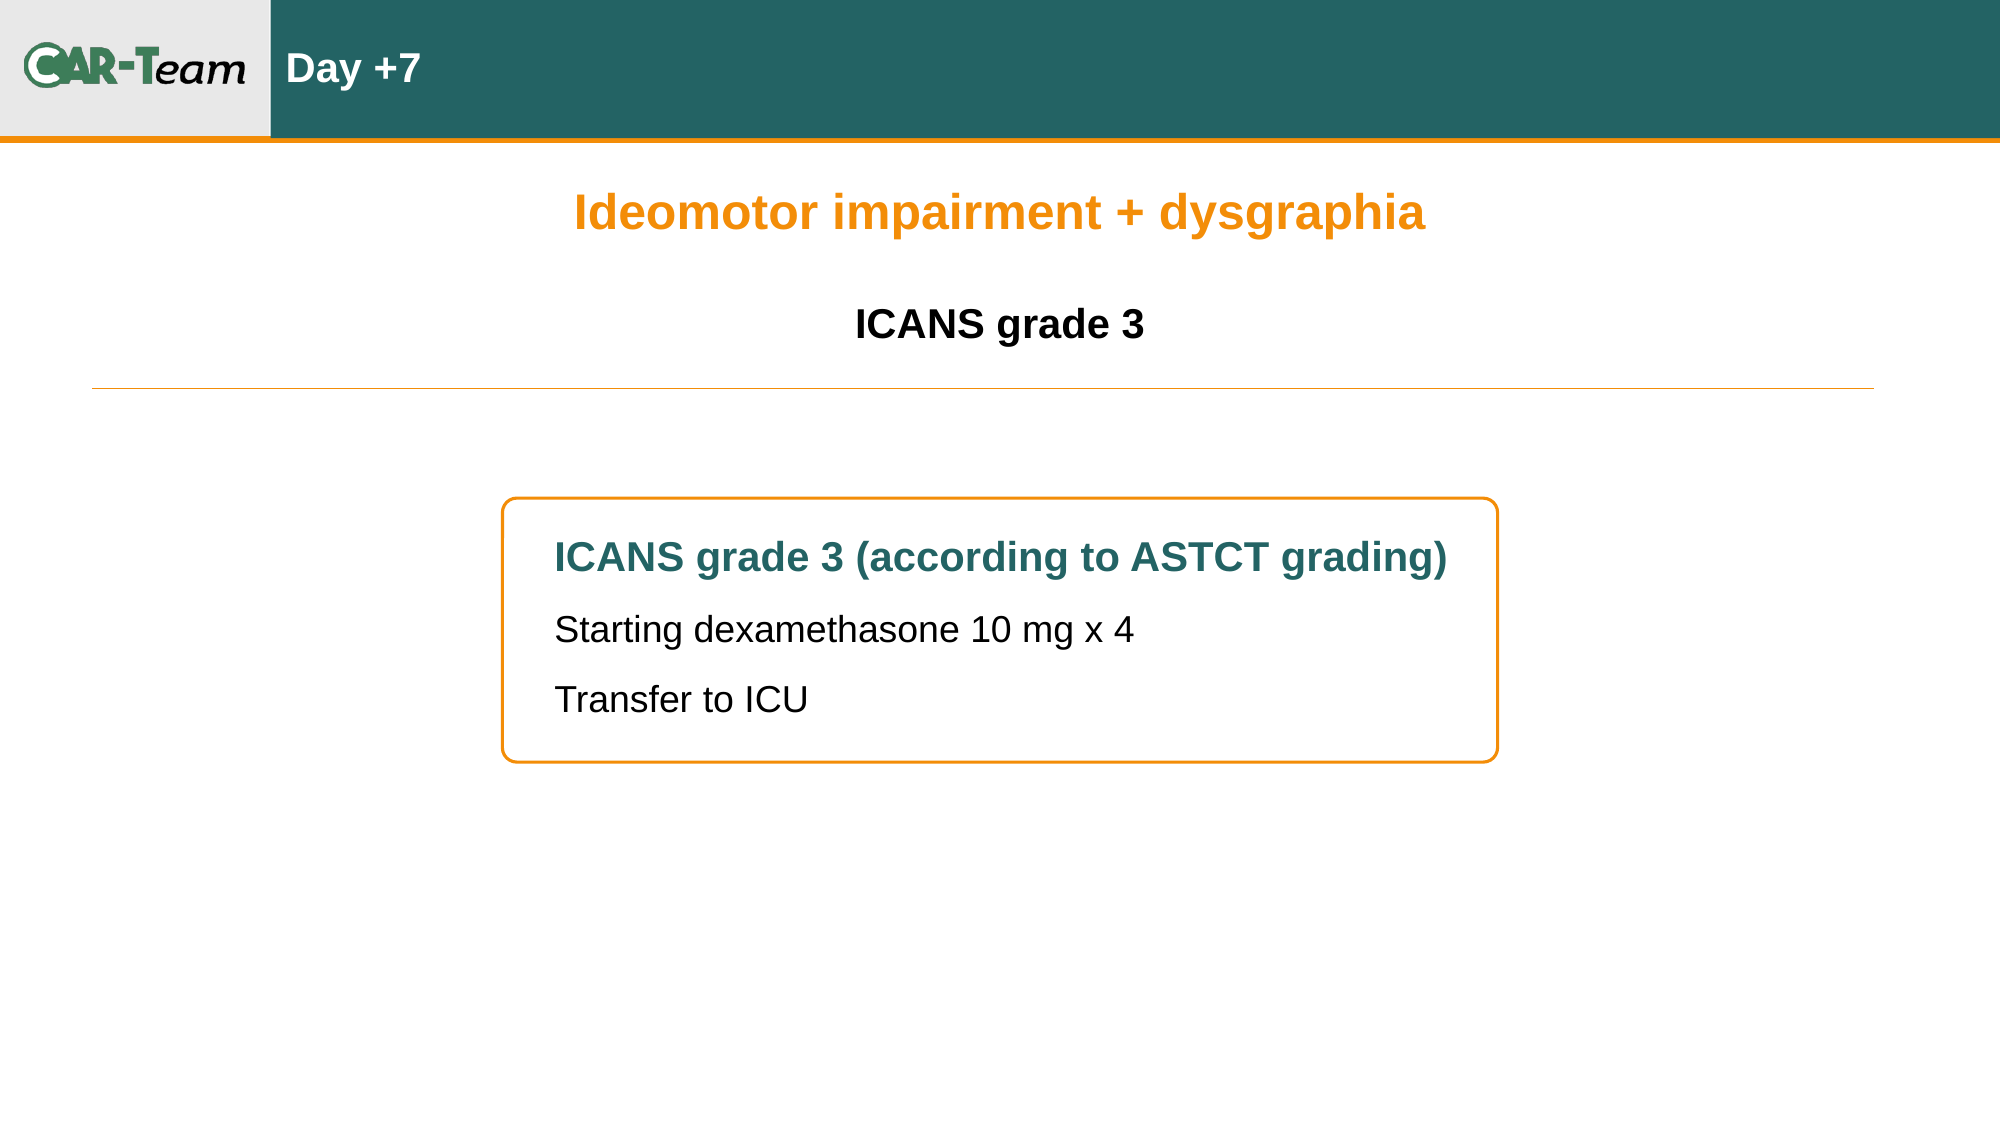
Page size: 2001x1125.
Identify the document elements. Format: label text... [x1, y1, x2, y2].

title Day +7 [270, 0, 1996, 139]
text_box Ideomotor impairment + dysgraphia [559, 171, 1441, 247]
text_box [501, 497, 1499, 764]
text_box ICANS grade 3 [840, 289, 1160, 355]
picture [24, 42, 245, 88]
